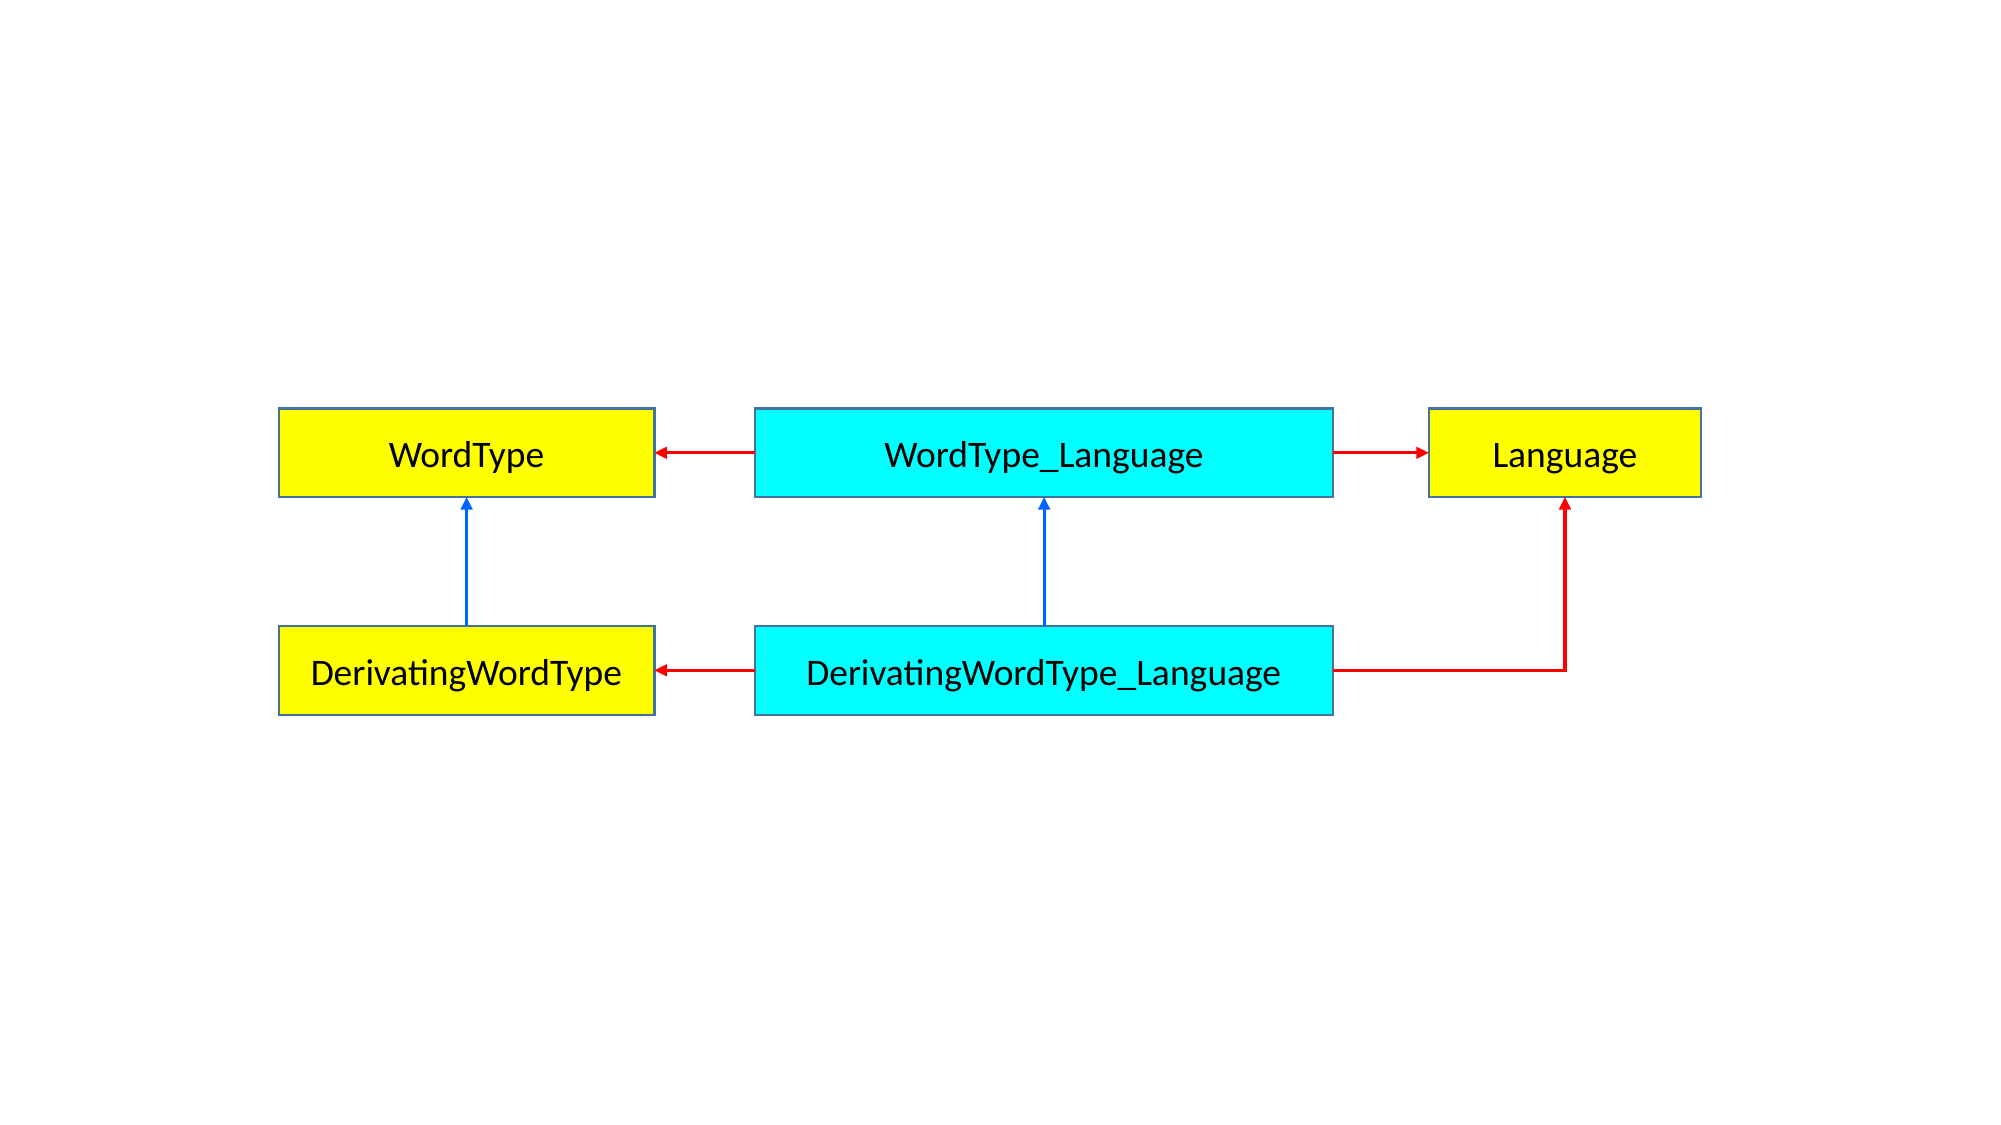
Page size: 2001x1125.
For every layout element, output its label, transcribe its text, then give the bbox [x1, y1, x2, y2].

text_box Language [1428, 407, 1702, 498]
text_box WordType_Language [754, 407, 1334, 498]
text_box WordType [278, 407, 656, 498]
text_box DerivatingWordType_Language [754, 625, 1334, 716]
text_box DerivatingWordType [278, 625, 656, 716]
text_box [1332, 497, 1565, 671]
